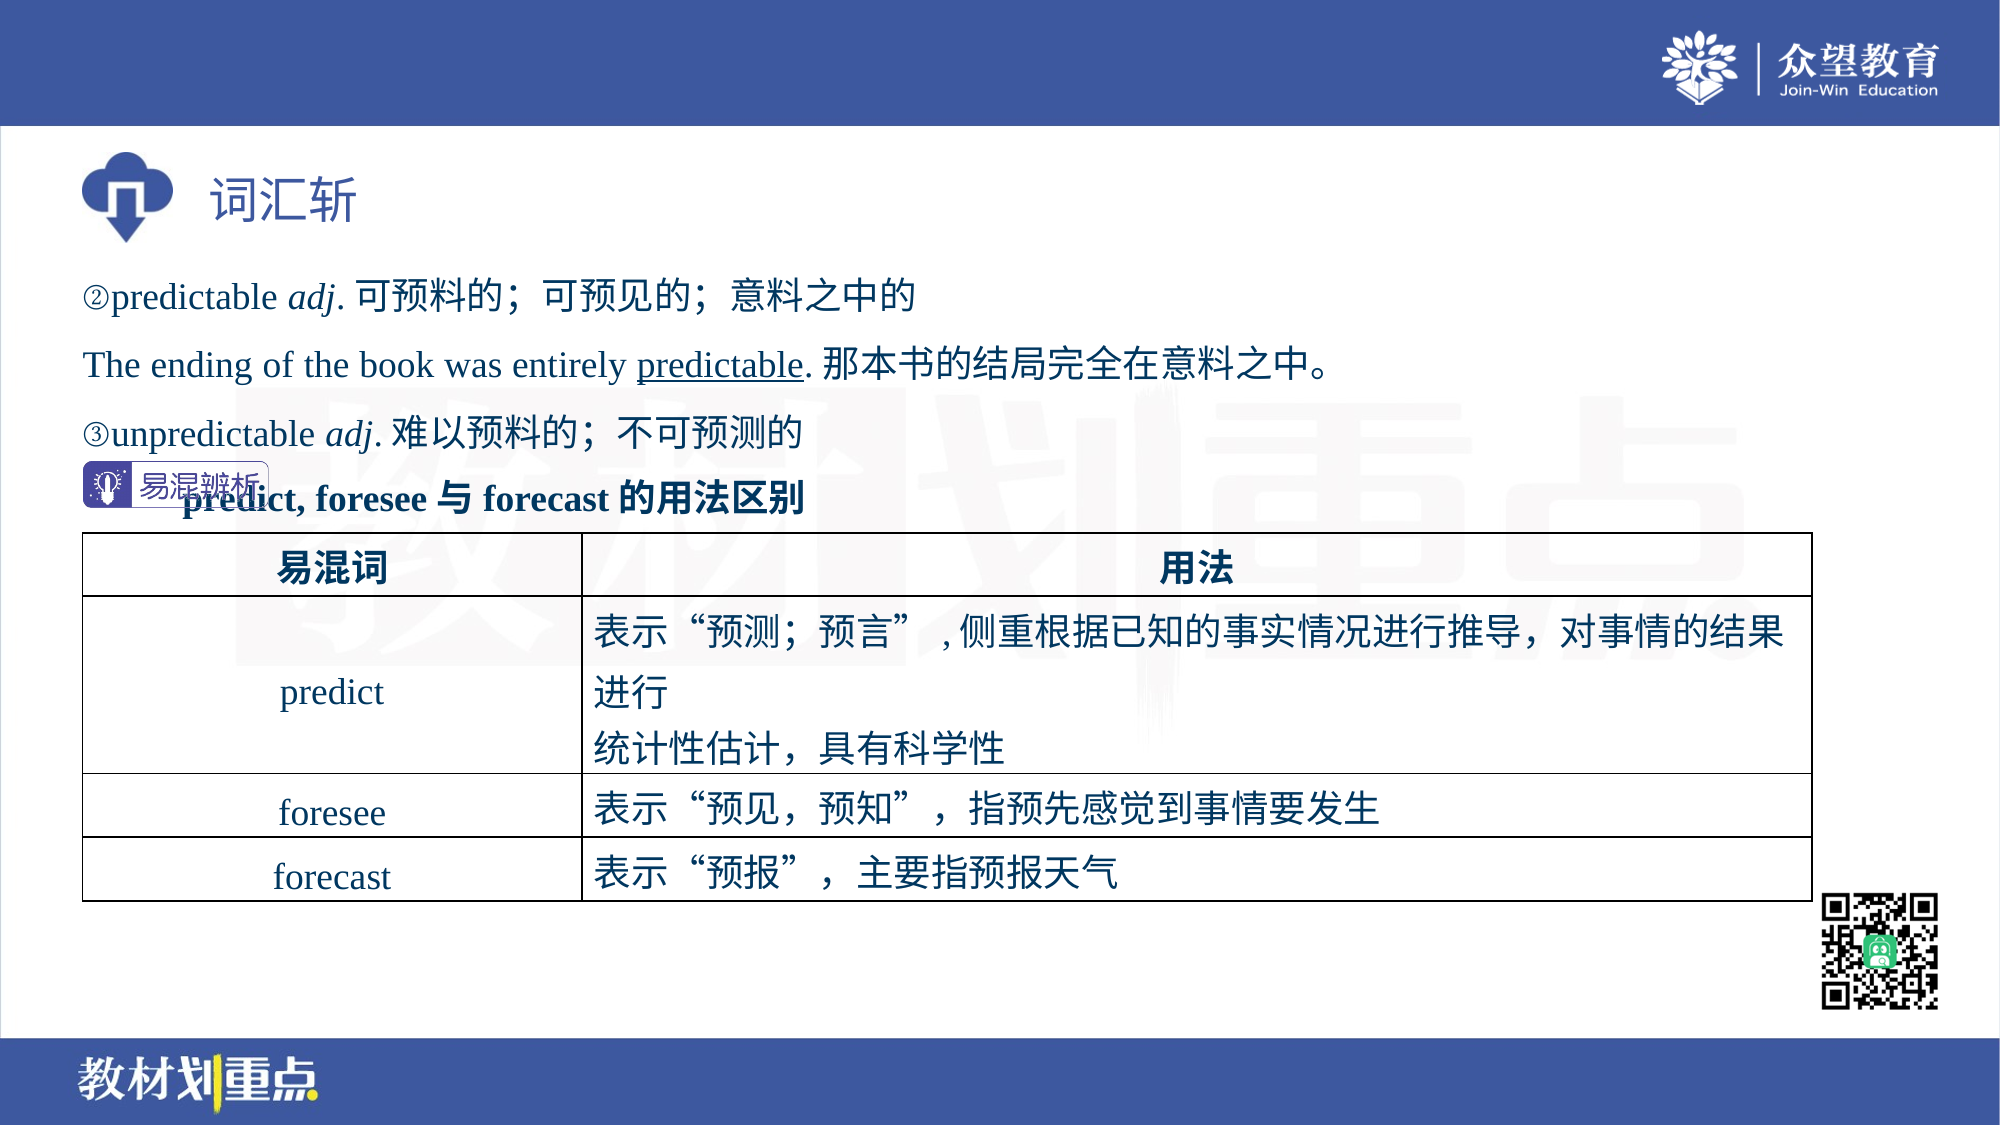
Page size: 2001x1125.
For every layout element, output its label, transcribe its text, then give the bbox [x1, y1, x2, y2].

picture [0, 0, 2000, 1125]
table_cell predict [83, 597, 581, 773]
table_cell foresee [83, 774, 581, 836]
table_cell 表示“预测；预言”,侧重根据已知的事实情况进行推导，对事情的结果进行 统计性估计，具有科学性 [583, 597, 1811, 773]
text_box ②predictable adj.可预料的；可预见的；意料之中的 The ending of the book was entirely predictable.那本书的结局完全在意料之中。 ③unpredictable adj.难以预料的；不可预测的 predict, foresee与forecast的用法区别 [82, 247, 1817, 512]
table_cell 表示“预报”，主要指预报天气 [583, 838, 1811, 900]
table_cell forecast [83, 838, 581, 900]
table_header 用法 [583, 534, 1811, 595]
table_cell 表示“预见，预知”，指预先感觉到事情要发生 [583, 774, 1811, 836]
table_header 易混词 [83, 534, 581, 595]
